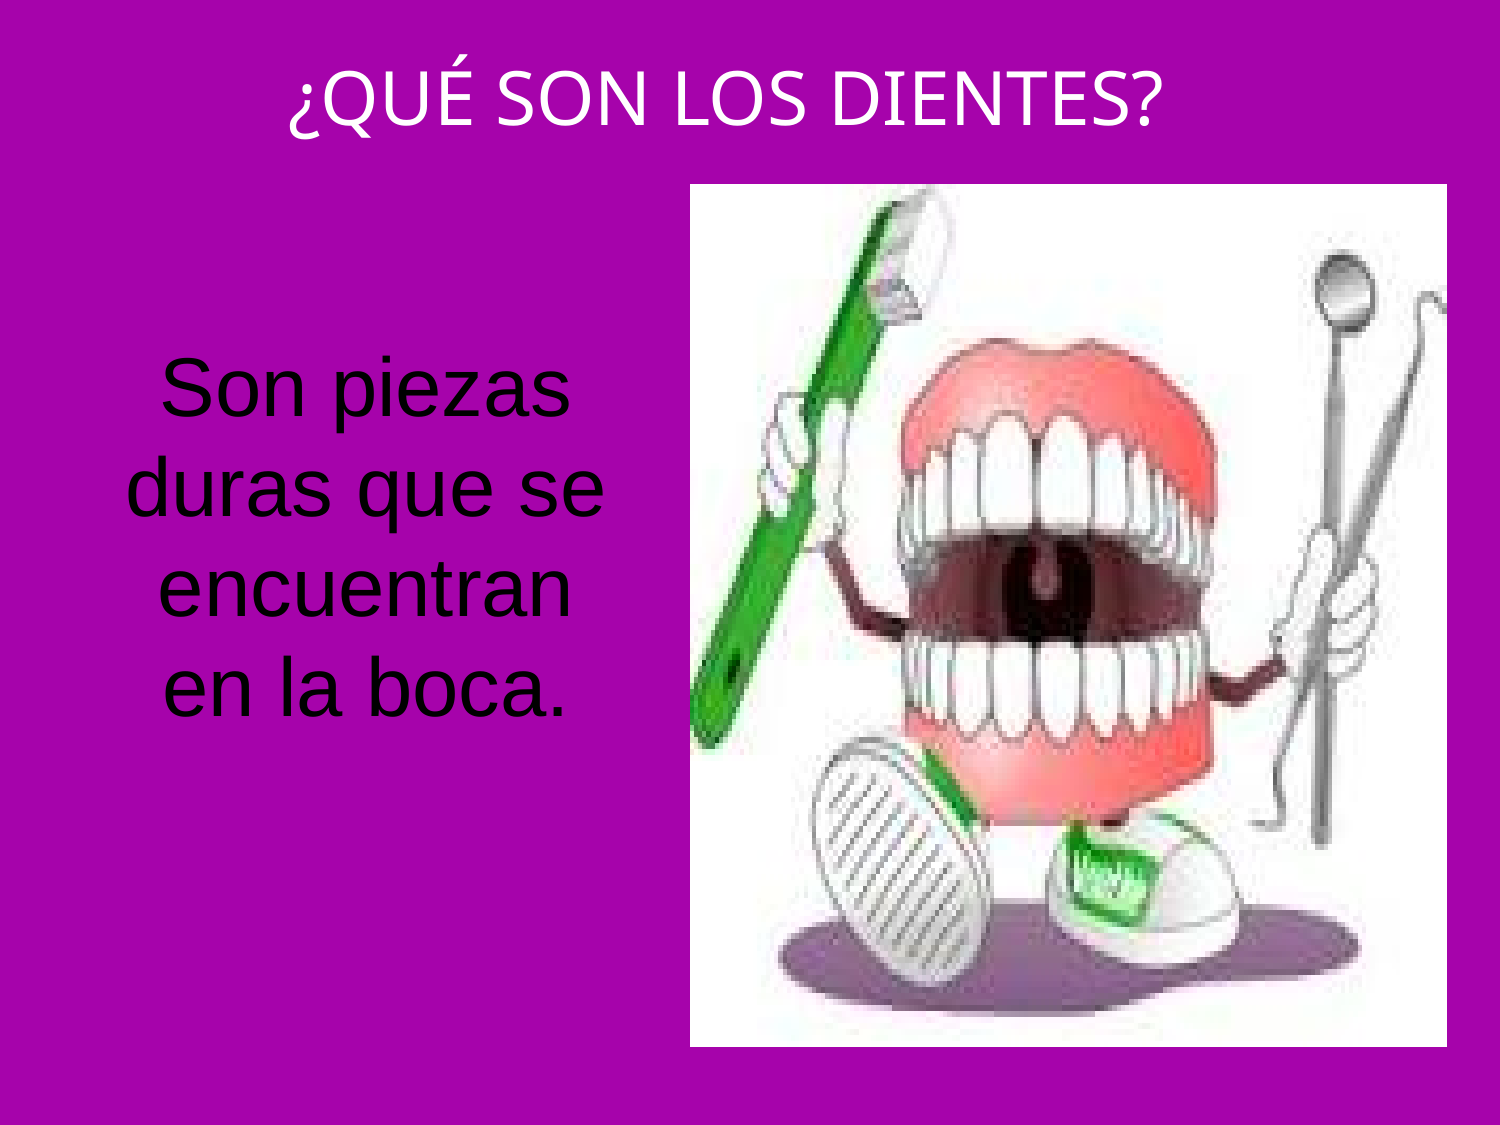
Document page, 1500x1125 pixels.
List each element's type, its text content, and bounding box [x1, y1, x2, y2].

text_box ¿QUÉ SON LOS DIENTES? [206, 42, 1247, 148]
text_box Son piezas duras que se encuentran en la boca. [100, 326, 632, 741]
picture [690, 184, 1448, 1047]
